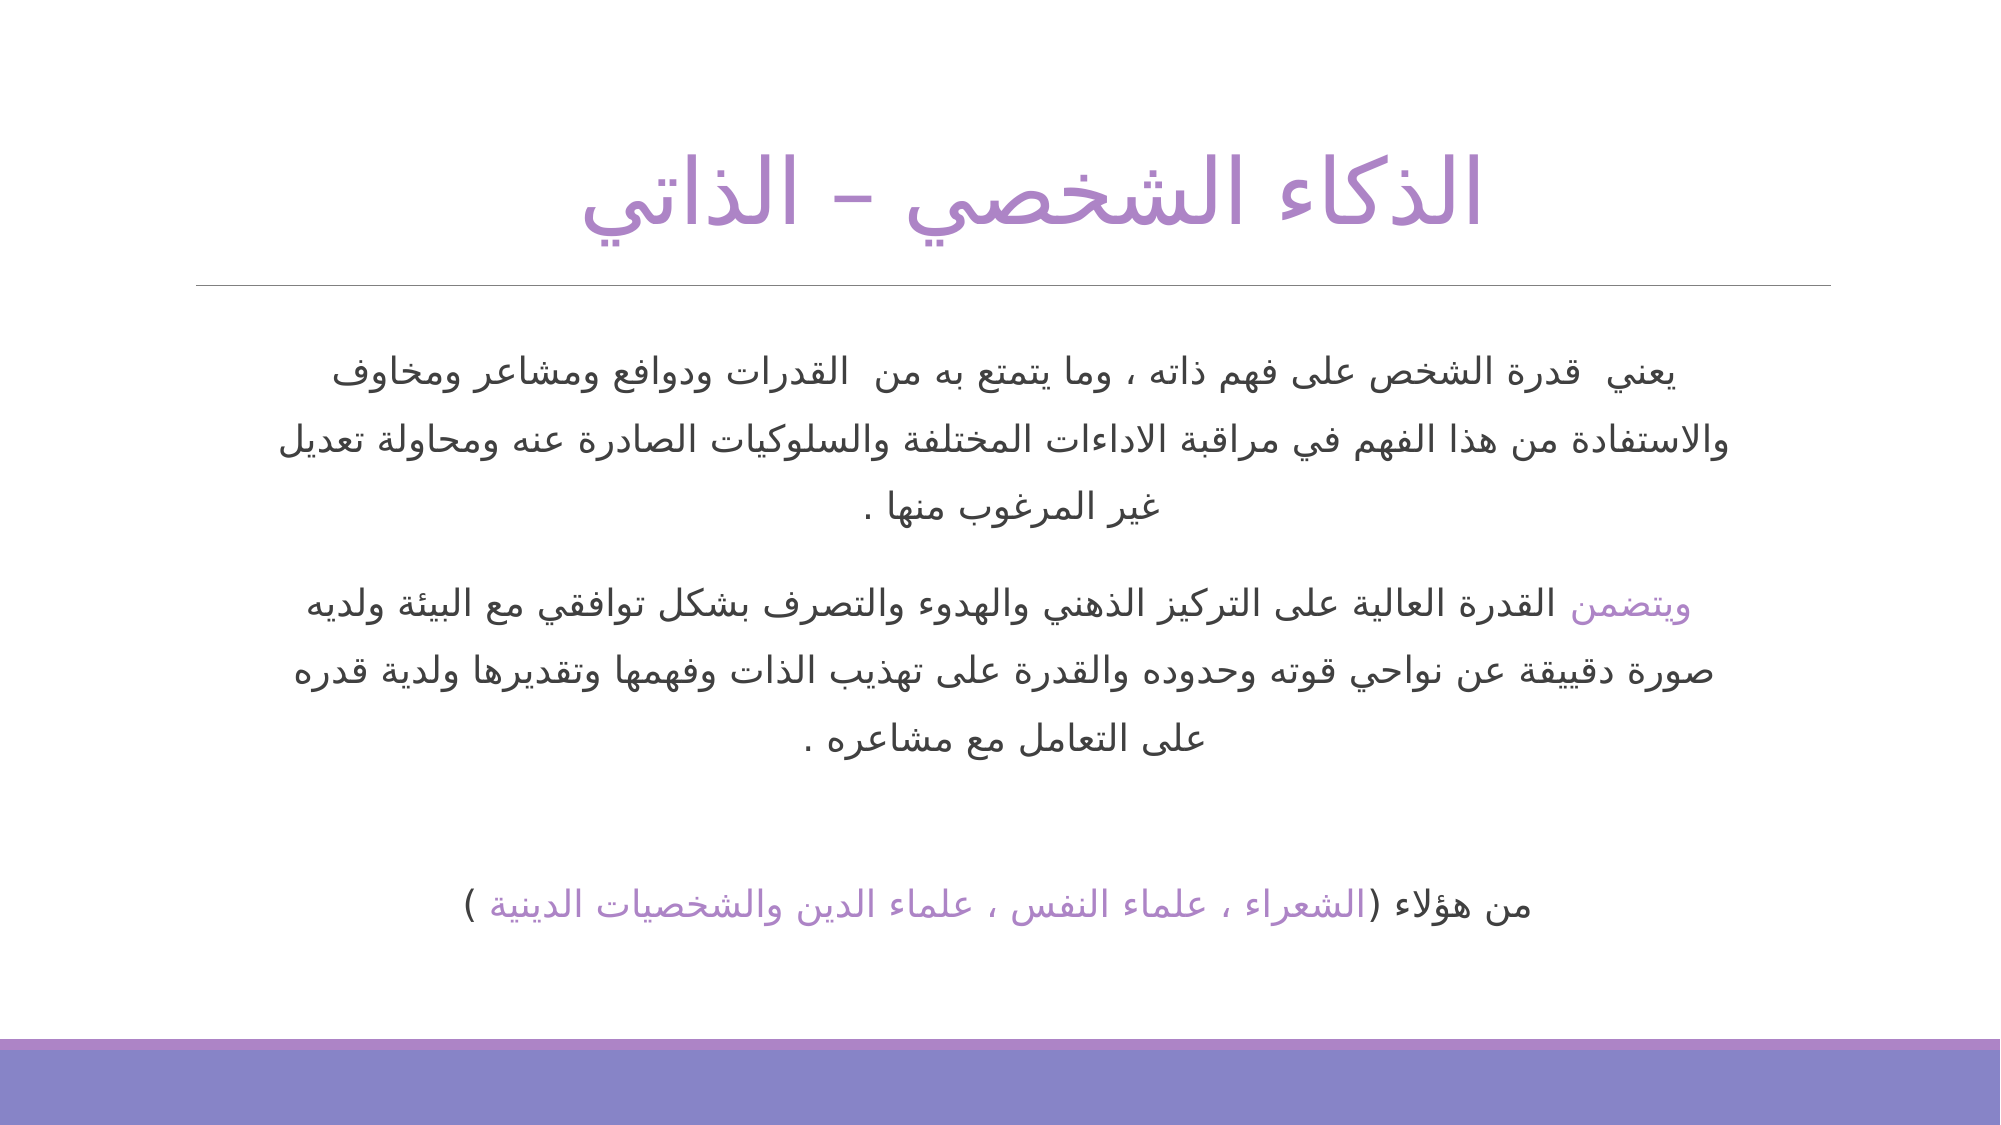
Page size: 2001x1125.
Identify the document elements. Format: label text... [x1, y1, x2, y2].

title الذكاء الشخصي – الذاتي [180, 47, 1830, 251]
list يعني قدرة الشخص على فهم ذاته ، وما يتمتع به من القدرات ودوافع ومشاعر ومخاوف والاستفادة من هذا الفهم في مراقبة الاداءات المختلفة والسلوكيات الصادرة عنه ومحاولة تعديل غير المرغوب منها . ويتضمن القدرة العالية على التركيز الذهني والهدوء والتصرف بشكل توافقي مع البيئة ولديه صورة دقييقة عن نواحي قوته وحدوده والقدرة على تهذيب الذات وفهمها وتقديرها ولدية قدره على التعامل مع مشاعره . من هؤلاء (الشعراء ، علماء النفس ، علماء الدين والشخصيات الدينية ) [264, 317, 1746, 949]
